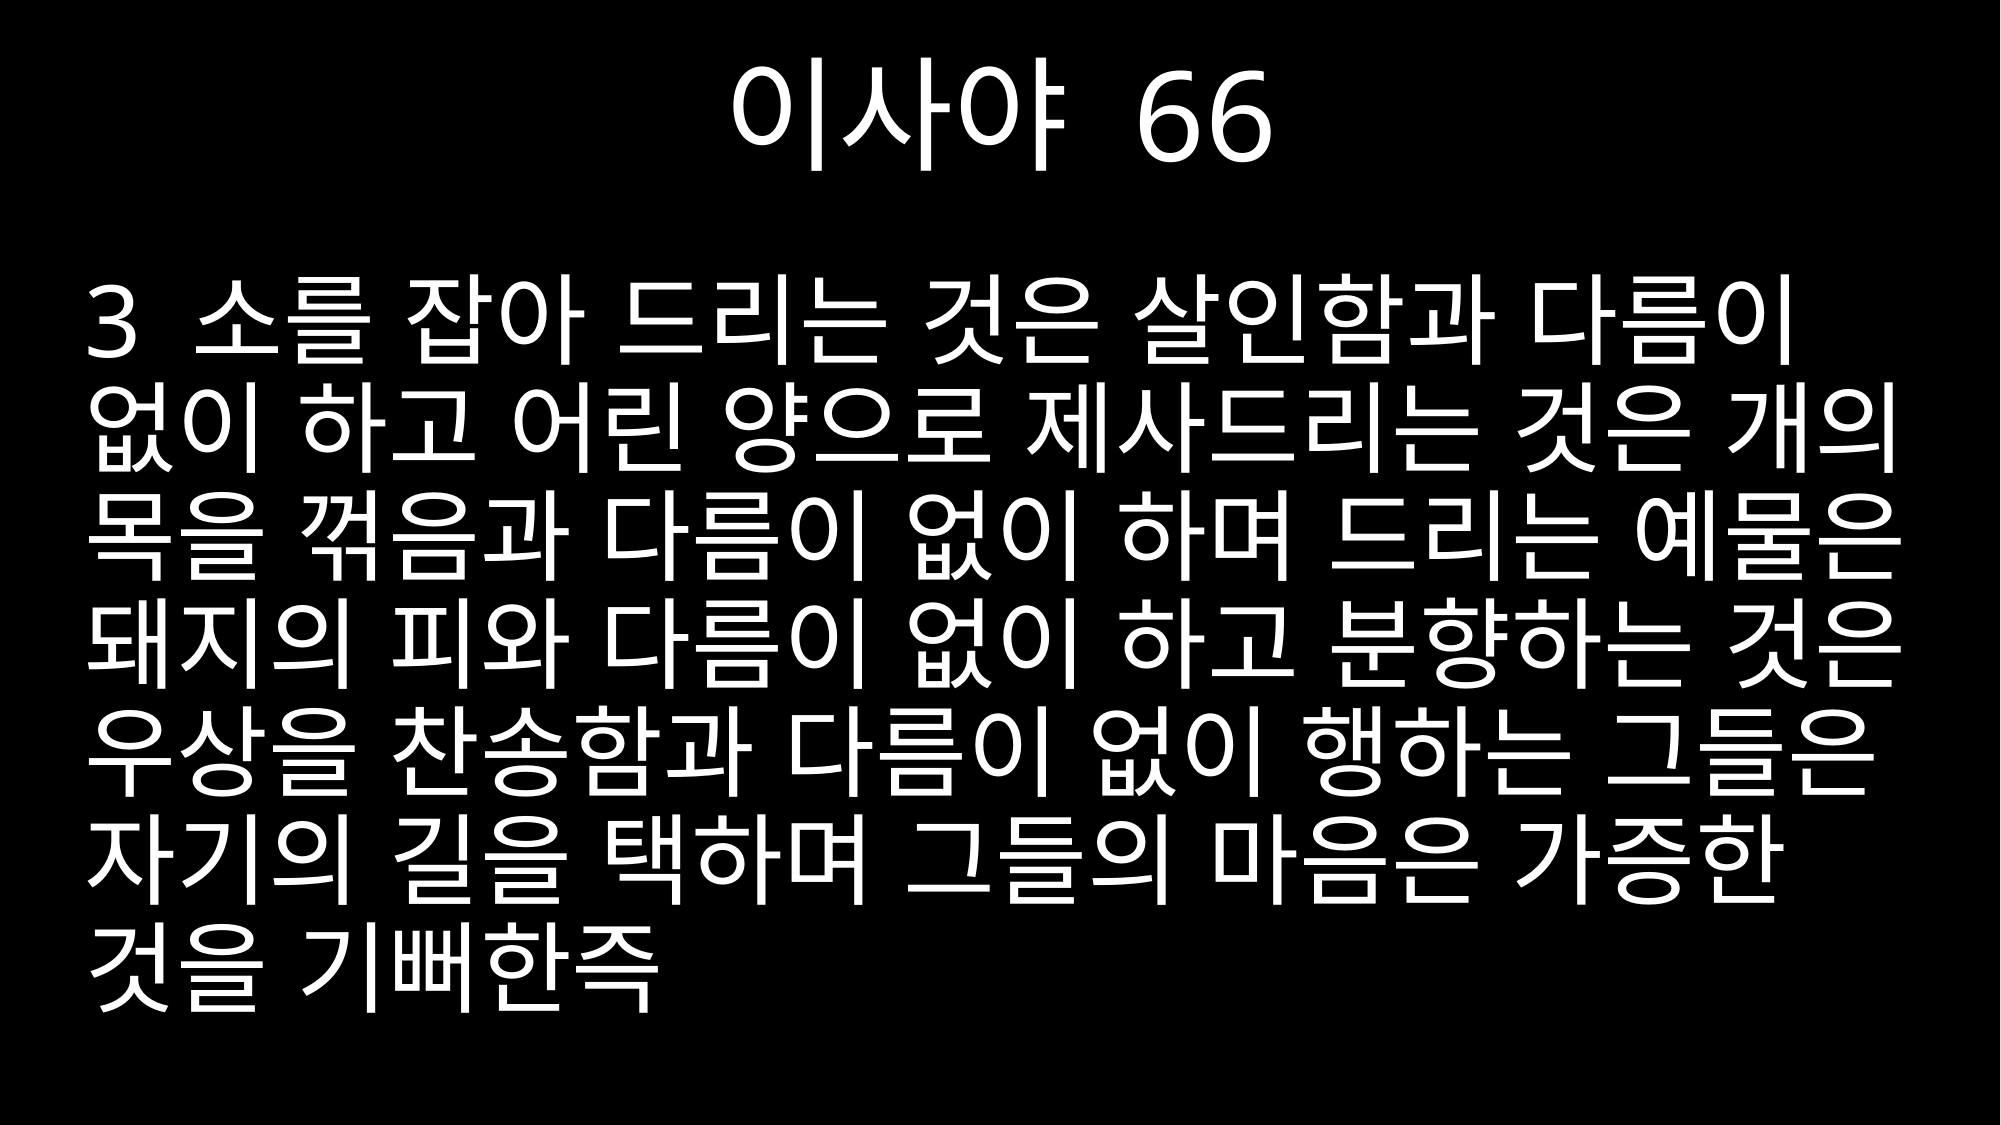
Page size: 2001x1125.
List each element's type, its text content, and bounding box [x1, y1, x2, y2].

picture [0, 0, 2001, 1125]
footer 이사야 66 [0, 32, 2000, 192]
list 3 소를 잡아 드리는 것은 살인함과 다름이 없이 하고 어린 양으로 제사드리는 것은 개의 목을 꺾음과 다름이 없이 하며 드리는 예물은 돼지의 피와 다름이 없이 하고 분향하는 것은 우상을 찬송함과 다름이 없이 행하는 그들은 자기의 길을 택하며 그들의 마음은 가증한 것을 기뻐한즉 [69, 263, 1953, 423]
